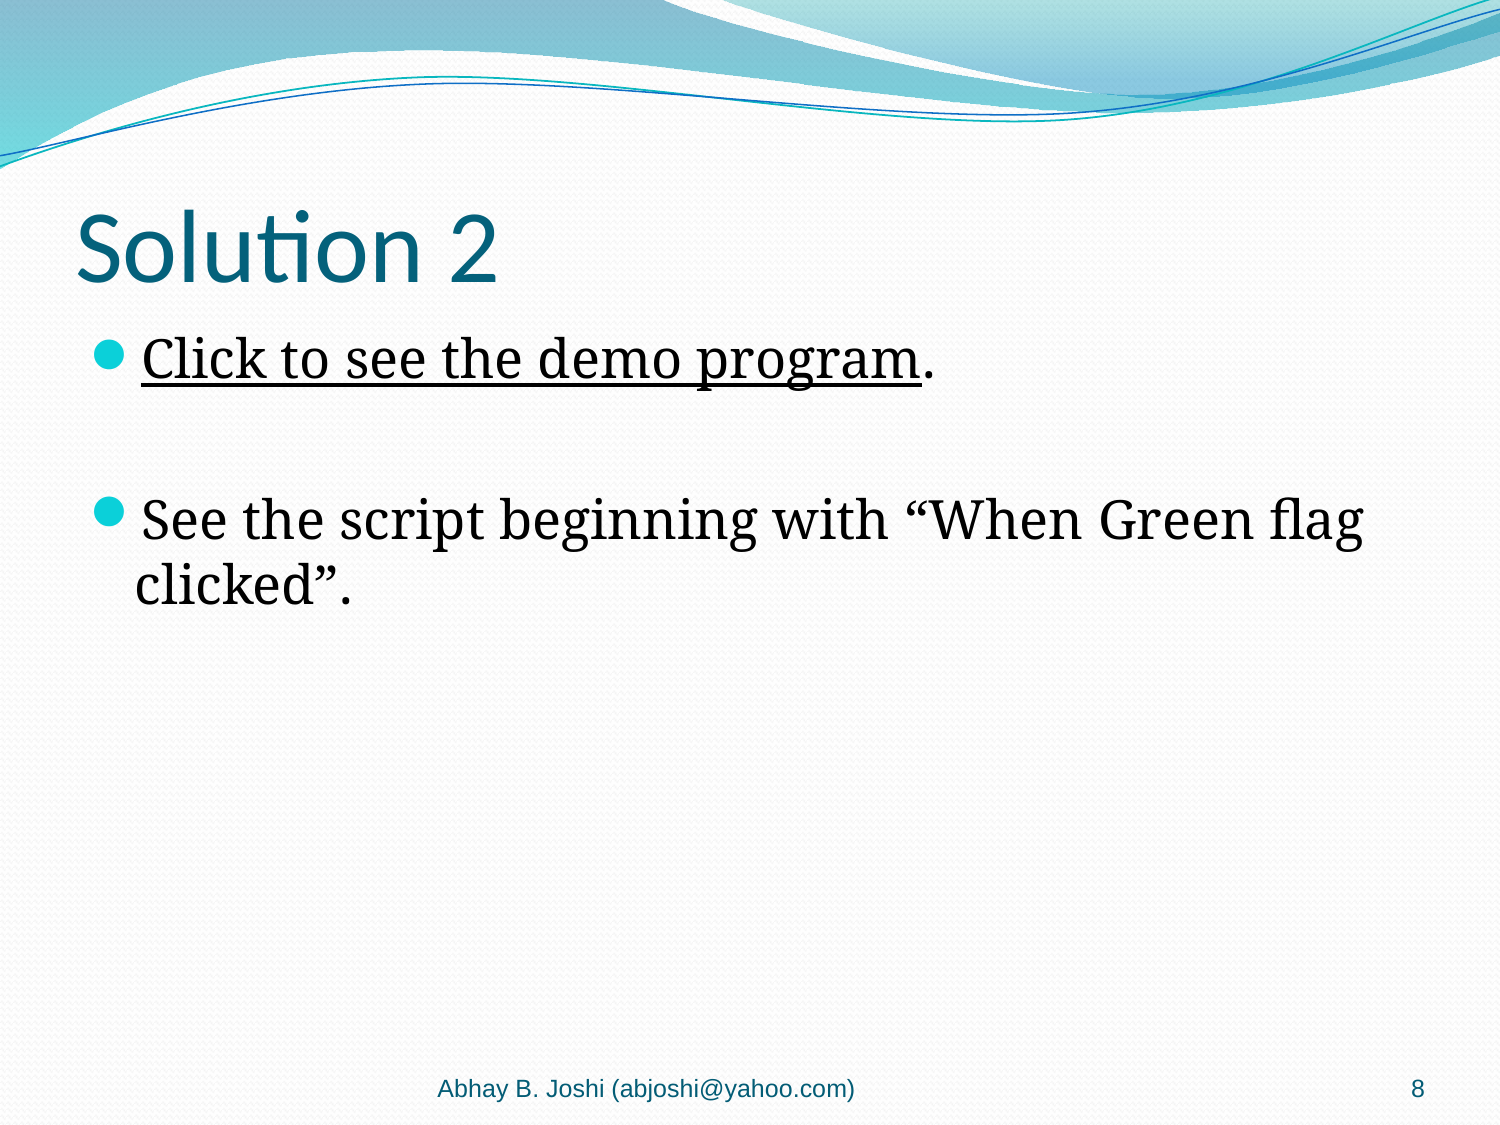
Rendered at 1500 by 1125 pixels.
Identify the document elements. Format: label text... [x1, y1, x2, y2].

list Click to see the demo program. See the script beginning with “When Green flag clicked”. [75, 317, 1425, 1038]
slide_number 8 [1299, 1042, 1425, 1103]
footer Abhay B. Joshi (abjoshi@yahoo.com) [437, 1042, 988, 1103]
title Solution 2 [75, 115, 1425, 303]
